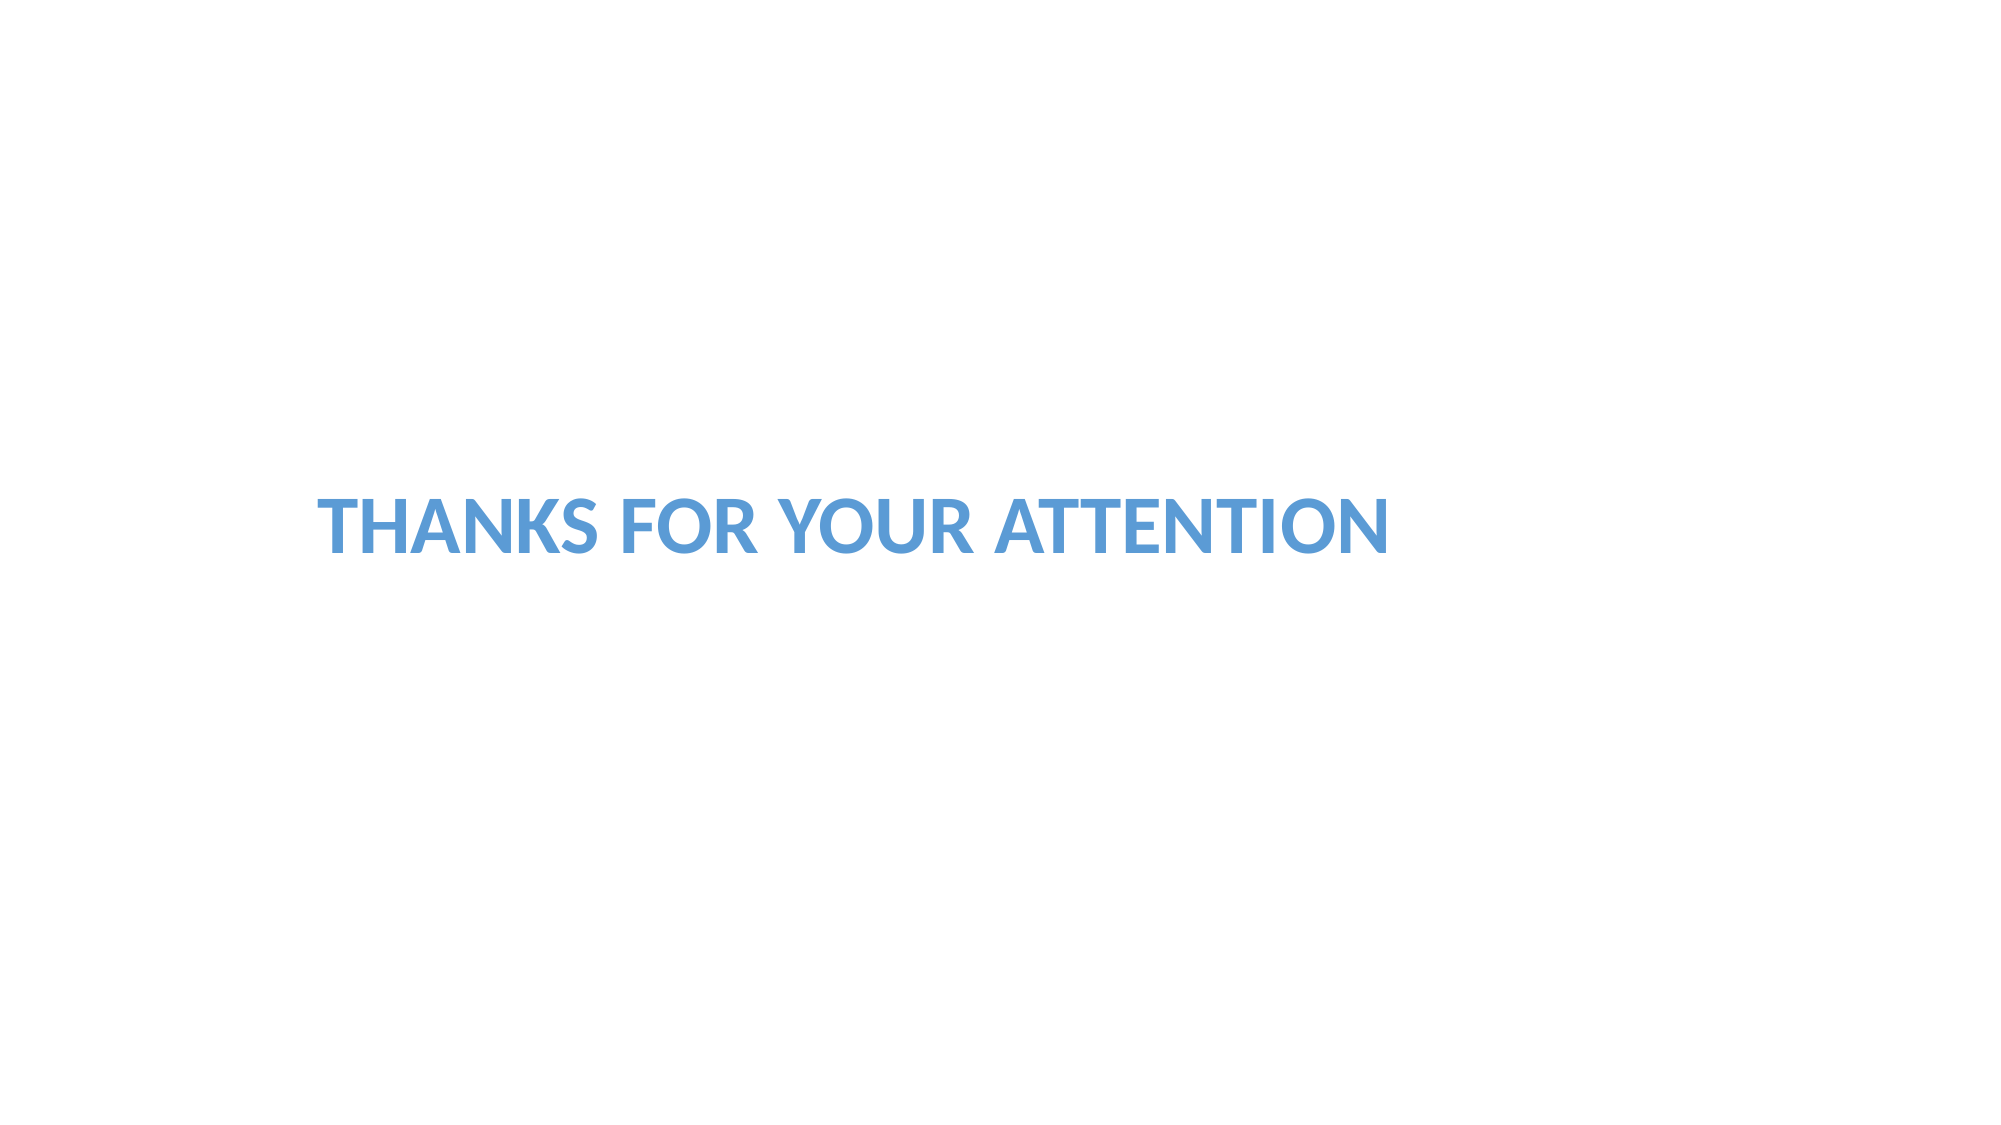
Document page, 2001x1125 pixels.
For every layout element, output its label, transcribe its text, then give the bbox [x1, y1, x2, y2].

list THANKS FOR YOUR ATTENTION [137, 299, 1863, 1014]
